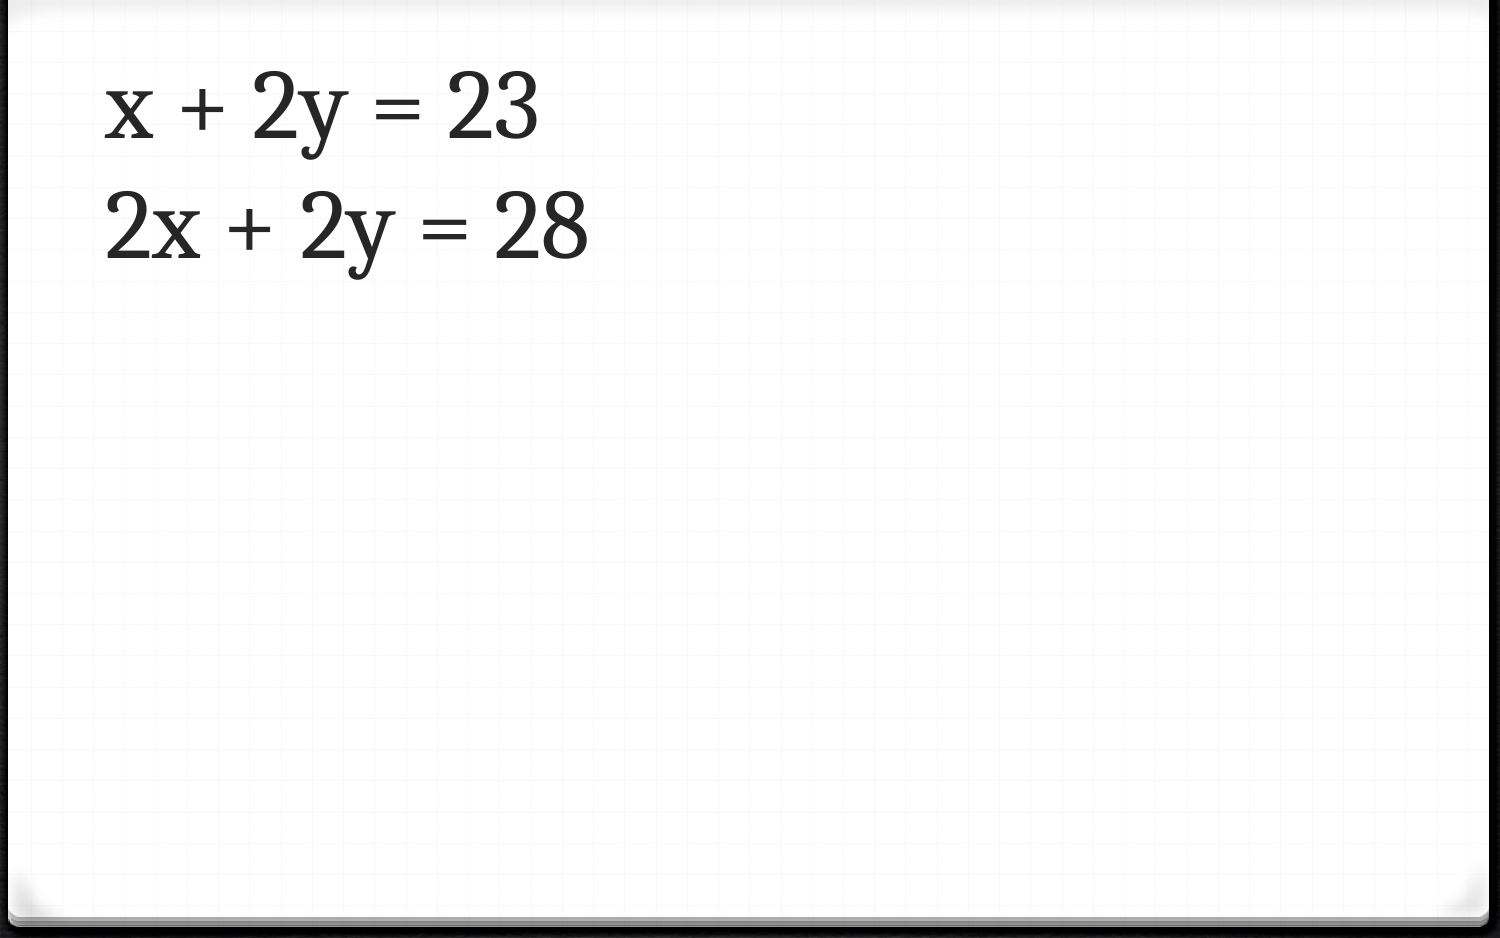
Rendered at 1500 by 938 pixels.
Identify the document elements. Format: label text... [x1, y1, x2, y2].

title x + 2y = 23 2x + 2y = 28 [90, 59, 1410, 257]
picture [0, 0, 1500, 938]
